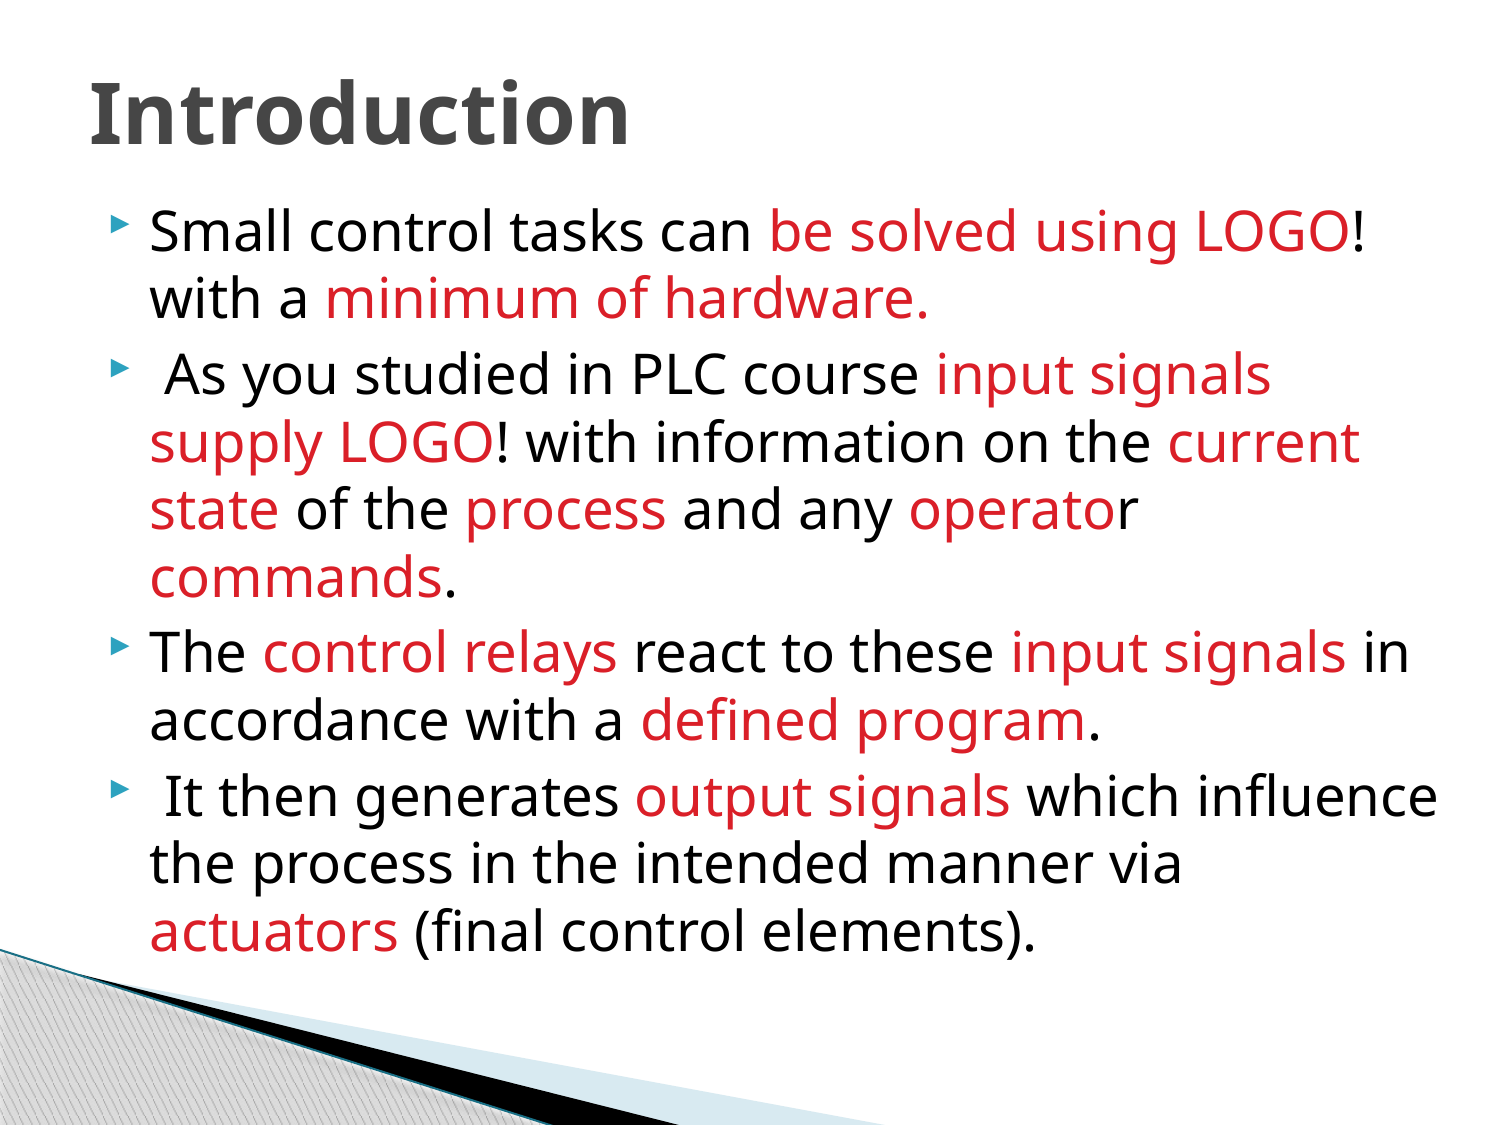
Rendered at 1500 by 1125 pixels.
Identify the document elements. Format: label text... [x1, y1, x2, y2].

title Introduction [75, 45, 1425, 175]
list Small control tasks can be solved using LOGO! with a minimum of hardware. As you studied in PLC course input signals supply LOGO! with information on the current state of the process and any operator commands. The control relays react to these input signals in accordance with a defined program. It then generates output signals which influence the process in the intended manner via actuators (final control elements). [75, 187, 1463, 1075]
